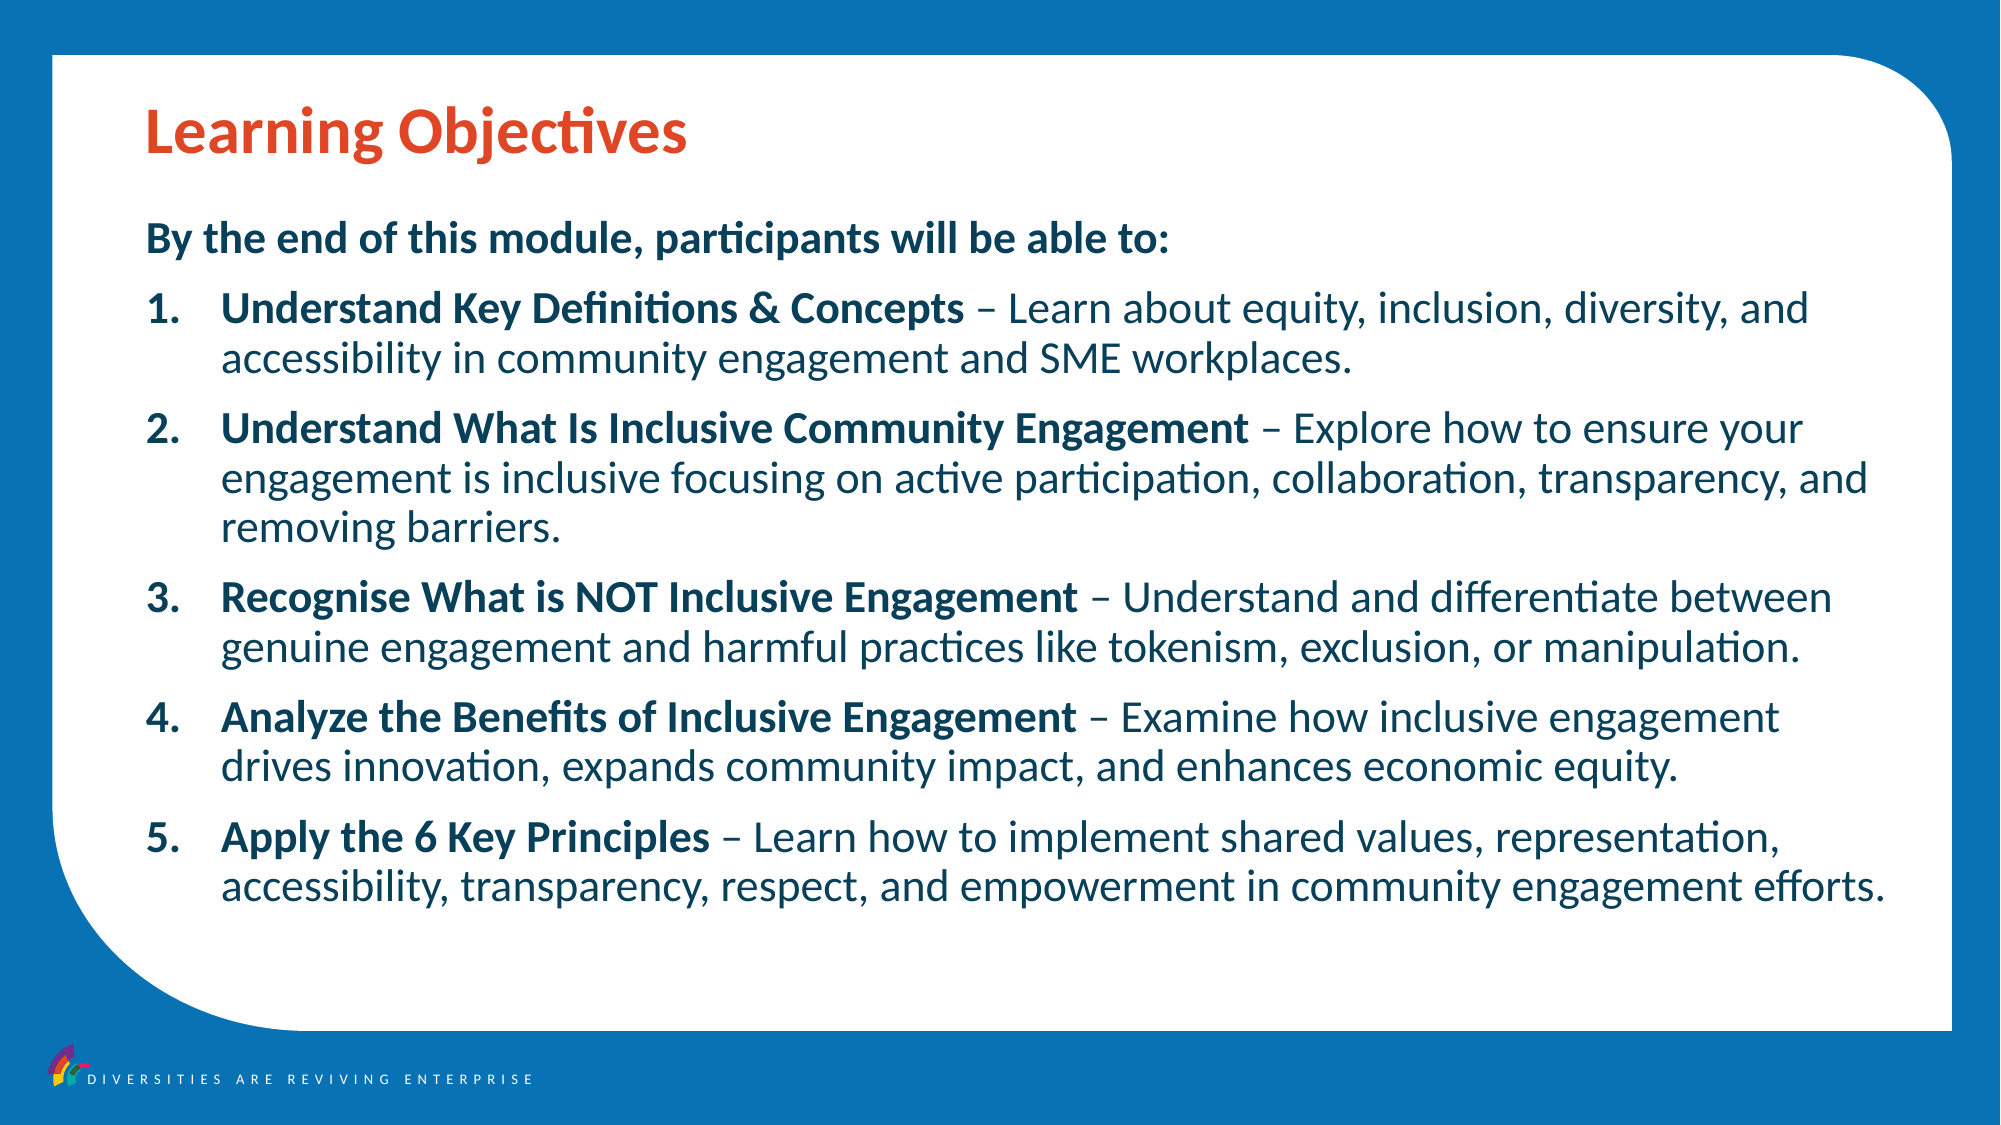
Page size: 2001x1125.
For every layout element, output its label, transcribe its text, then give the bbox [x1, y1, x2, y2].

list Learning Objectives [130, 88, 1869, 221]
list By the end of this module, participants will be able to: Understand Key Definitions & Concepts – Learn about equity, inclusion, diversity, and accessibility in community engagement and SME workplaces. Understand What Is Inclusive Community Engagement – Explore how to ensure your engagement is inclusive focusing on active participation, collaboration, transparency, and removing barriers. Recognise What is NOT Inclusive Engagement – Understand and differentiate between genuine engagement and harmful practices like tokenism, exclusion, or manipulation. Analyze the Benefits of Inclusive Engagement – Examine how inclusive engagement drives innovation, expands community impact, and enhances economic equity. Apply the 6 Key Principles – Learn how to implement shared values, representation, accessibility, transparency, respect, and empowerment in community engagement efforts. [130, 206, 1908, 839]
